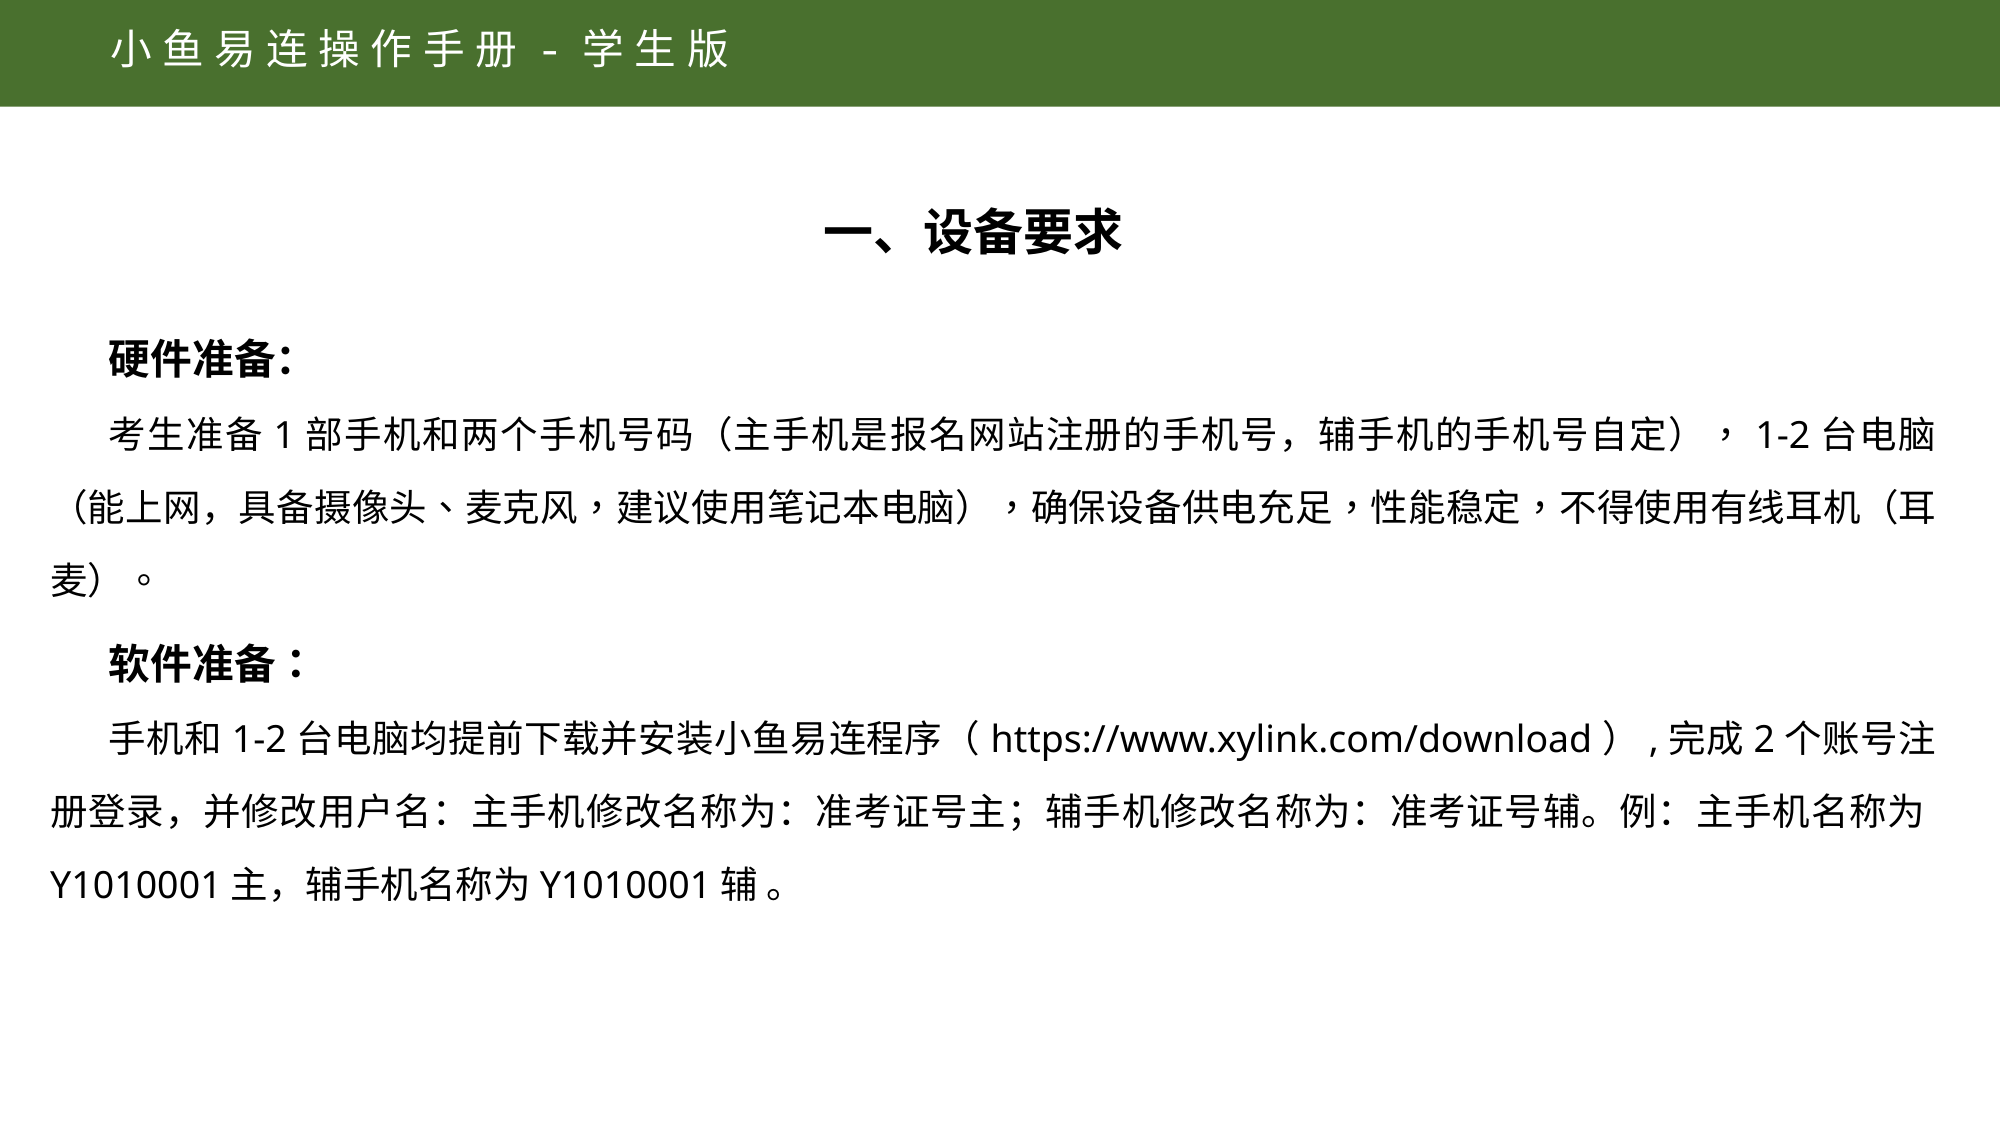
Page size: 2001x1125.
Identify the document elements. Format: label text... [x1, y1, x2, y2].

text_box [0, 0, 2000, 108]
text_box 硬件准备： 考生准备1部手机和两个手机号码（主手机是报名网站注册的手机号，辅手机的手机号自定），1-2台电脑（能上网，具备摄像头、麦克风，建议使用笔记本电脑），确保设备供电充足，性能稳定，不得使用有线耳机（耳麦）。 软件准备： 手机和1-2台电脑均提前下载并安装小鱼易连程序（https://www.xylink.com/download）,完成2个账号注册登录，并修改用户名：主手机修改名称为：准考证号主；辅手机修改名称为：准考证号辅。例：主手机名称为Y1010001主，辅手机名称为Y1010001辅 。 [35, 302, 1951, 914]
text_box 一、设备要求 [808, 192, 1239, 268]
text_box 小鱼易连操作手册-学生版 [95, 15, 1345, 81]
